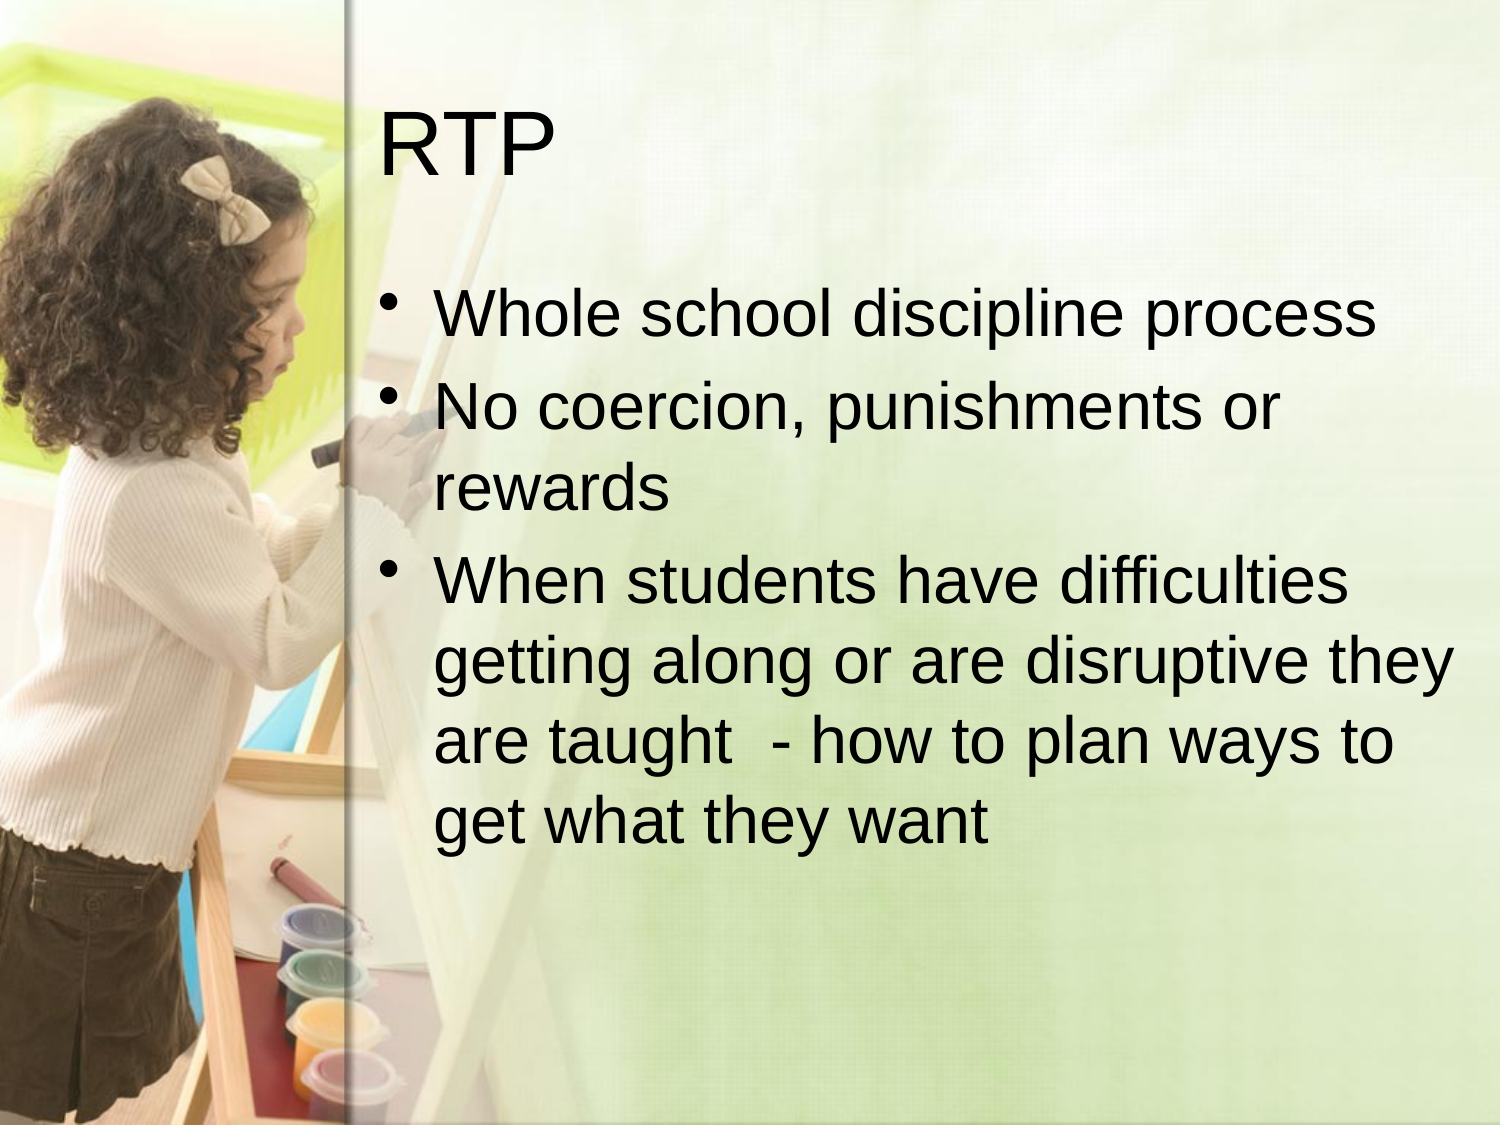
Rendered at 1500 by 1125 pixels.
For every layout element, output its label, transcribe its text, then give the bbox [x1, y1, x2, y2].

picture [0, 0, 1500, 1125]
title RTP [362, 44, 1488, 233]
list Whole school discipline process No coercion, punishments or rewards When students have difficulties getting along or are disruptive they are taught - how to plan ways to get what they want [362, 262, 1488, 1006]
